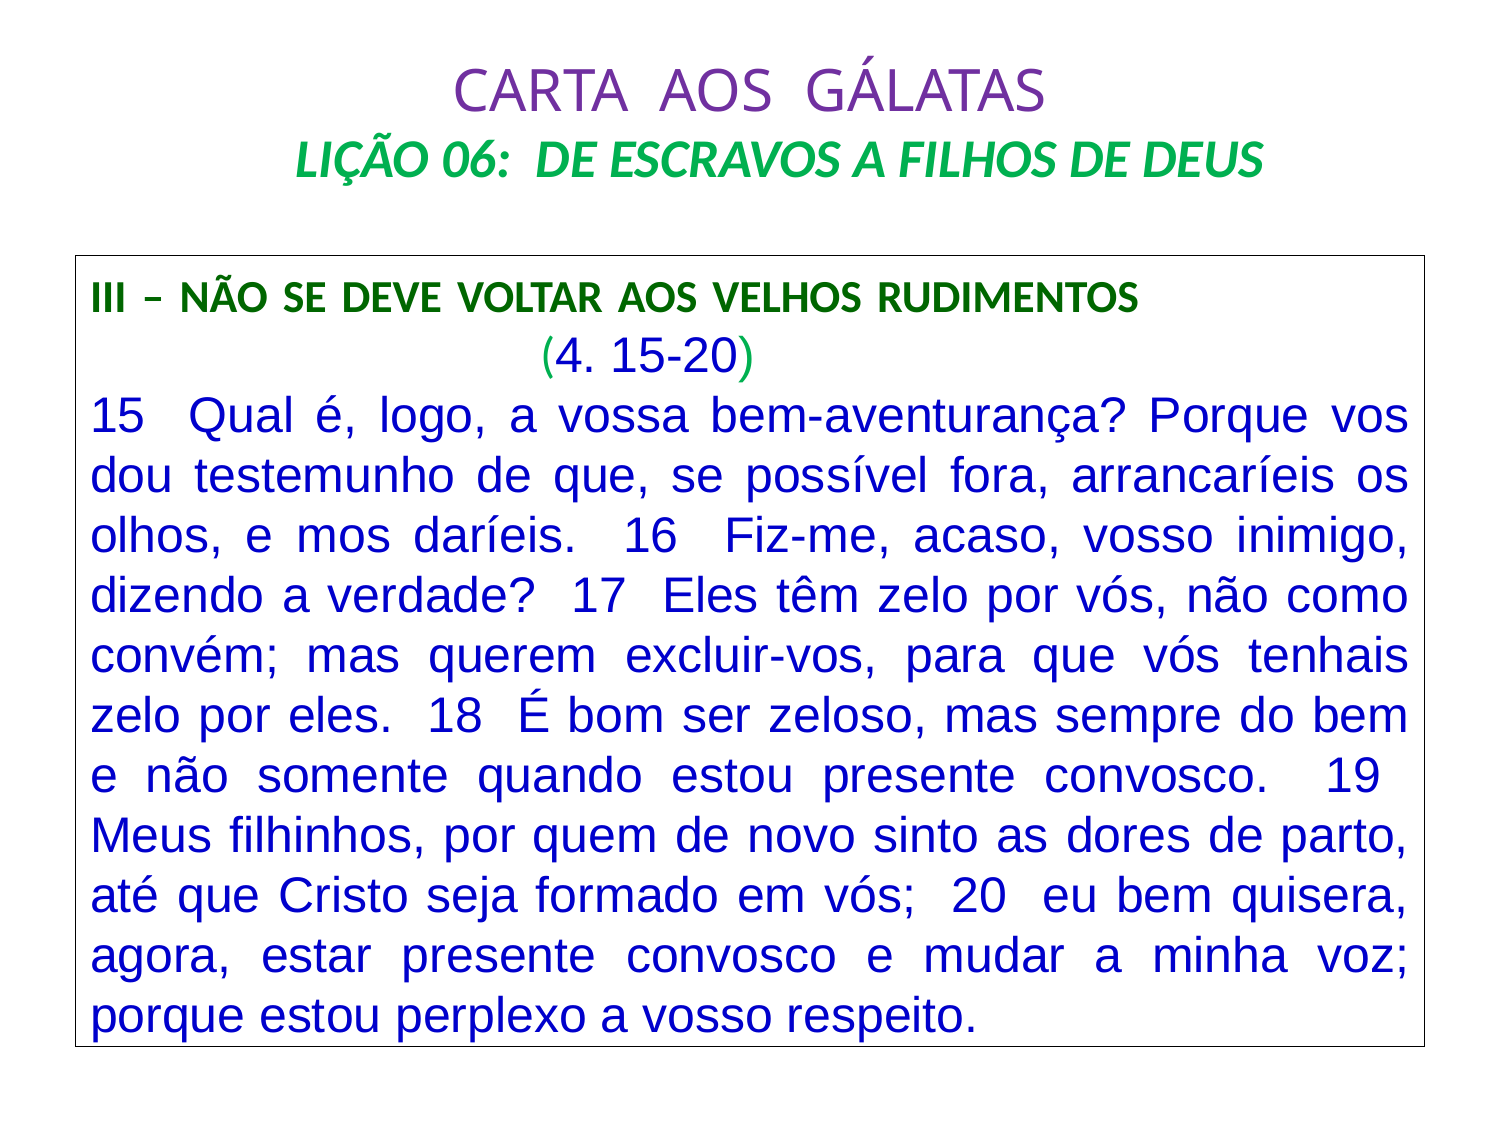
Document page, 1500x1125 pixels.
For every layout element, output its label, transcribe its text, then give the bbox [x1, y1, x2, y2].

title CARTA AOS GÁLATAS LIÇÃO 06: DE ESCRAVOS A FILHOS DE DEUS [75, 45, 1425, 197]
list III – NÃO SE DEVE VOLTAR AOS VELHOS RUDIMENTOS (4. 15-20) 15 Qual é, logo, a vossa bem-aventurança? Porque vos dou testemunho de que, se possível fora, arrancaríeis os olhos, e mos daríeis. 16 Fiz-me, acaso, vosso inimigo, dizendo a verdade? 17 Eles têm zelo por vós, não como convém; mas querem excluir-vos, para que vós tenhais zelo por eles. 18 É bom ser zeloso, mas sempre do bem e não somente quando estou presente convosco. 19 Meus filhinhos, por quem de novo sinto as dores de parto, até que Cristo seja formado em vós; 20 eu bem quisera, agora, estar presente convosco e mudar a minha voz; porque estou perplexo a vosso respeito. [75, 255, 1425, 1047]
